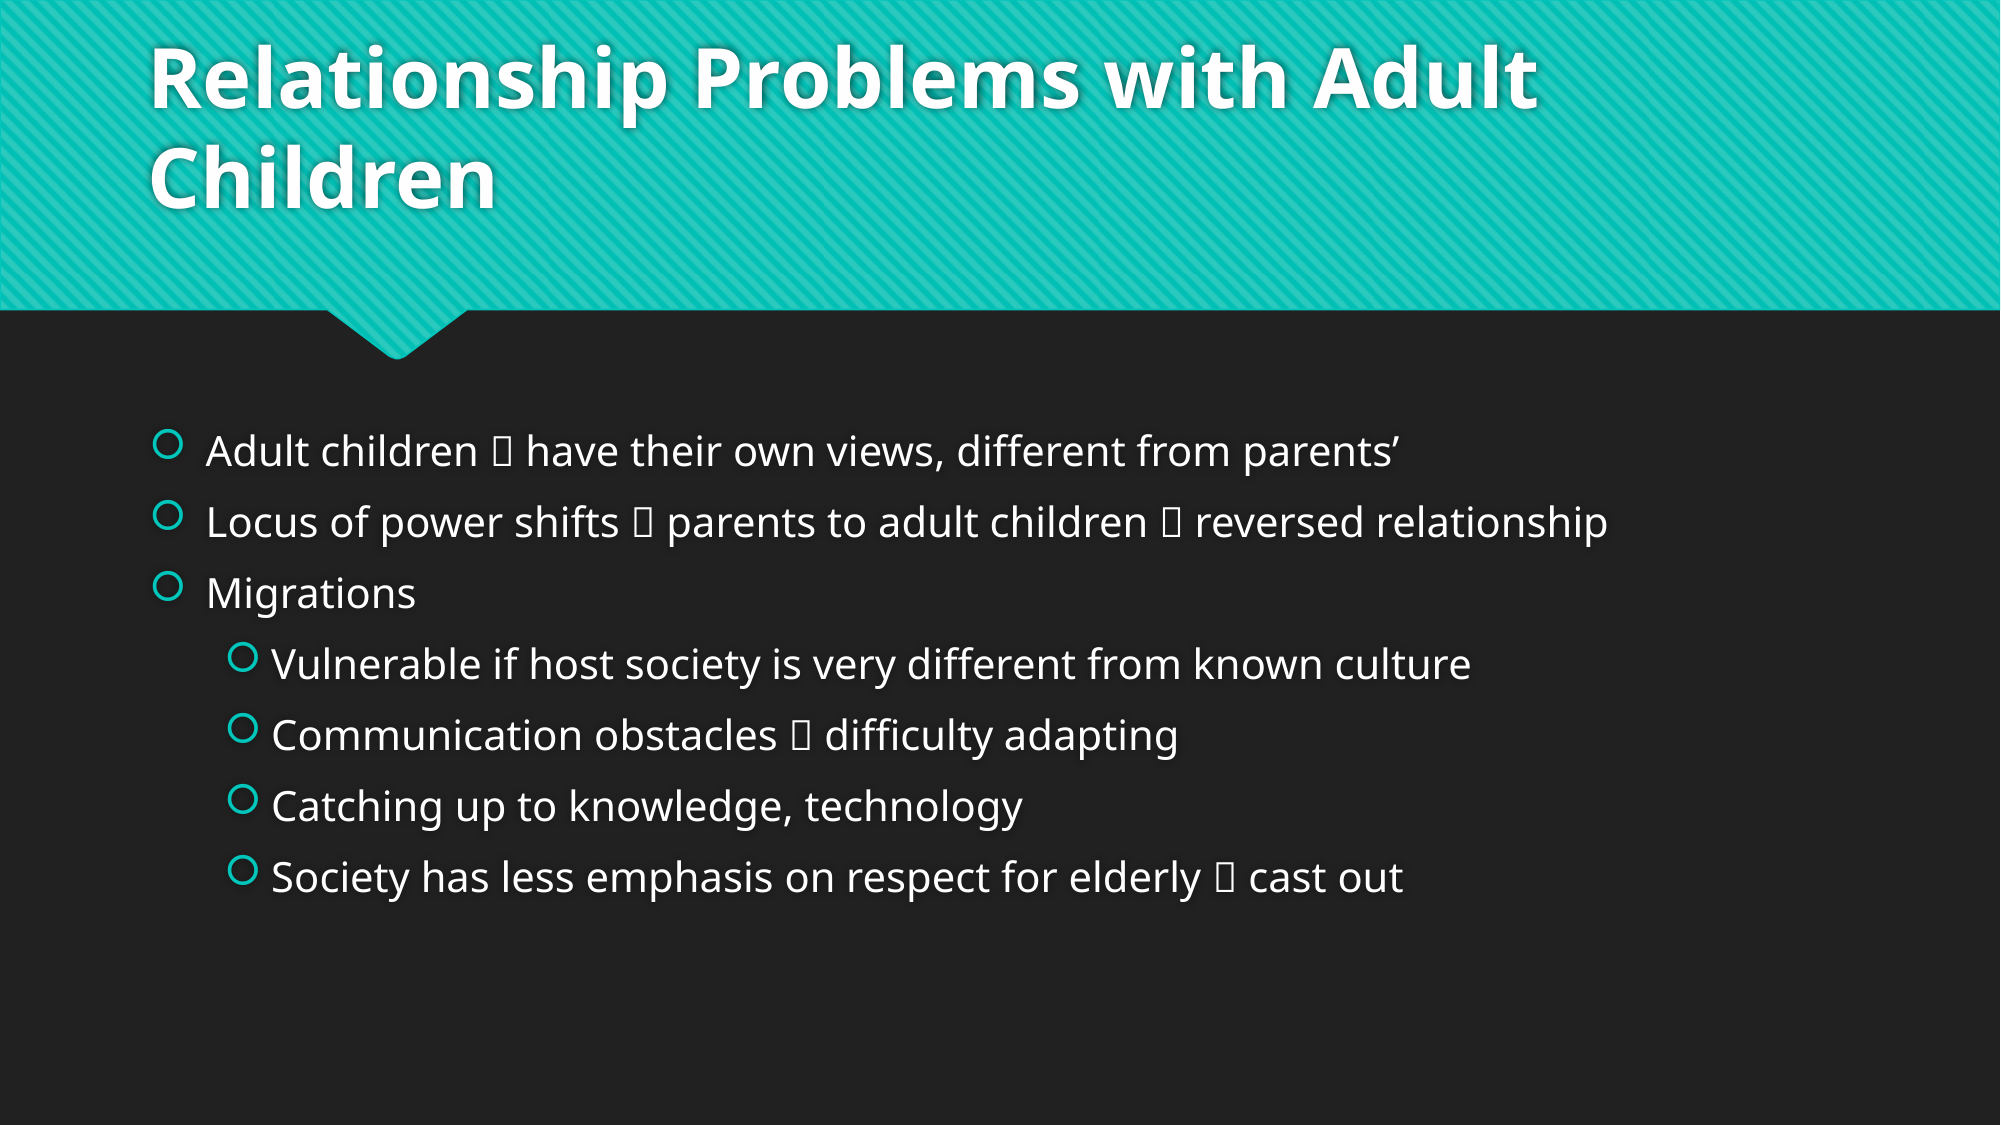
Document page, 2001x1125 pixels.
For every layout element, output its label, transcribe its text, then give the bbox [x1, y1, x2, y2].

title Relationship Problems with Adult Children [132, 73, 1868, 233]
list Adult children  have their own views, different from parents’ Locus of power shifts  parents to adult children  reversed relationship Migrations Vulnerable if host society is very different from known culture Communication obstacles  difficulty adapting Catching up to knowledge, technology Society has less emphasis on respect for elderly  cast out [134, 364, 1866, 962]
